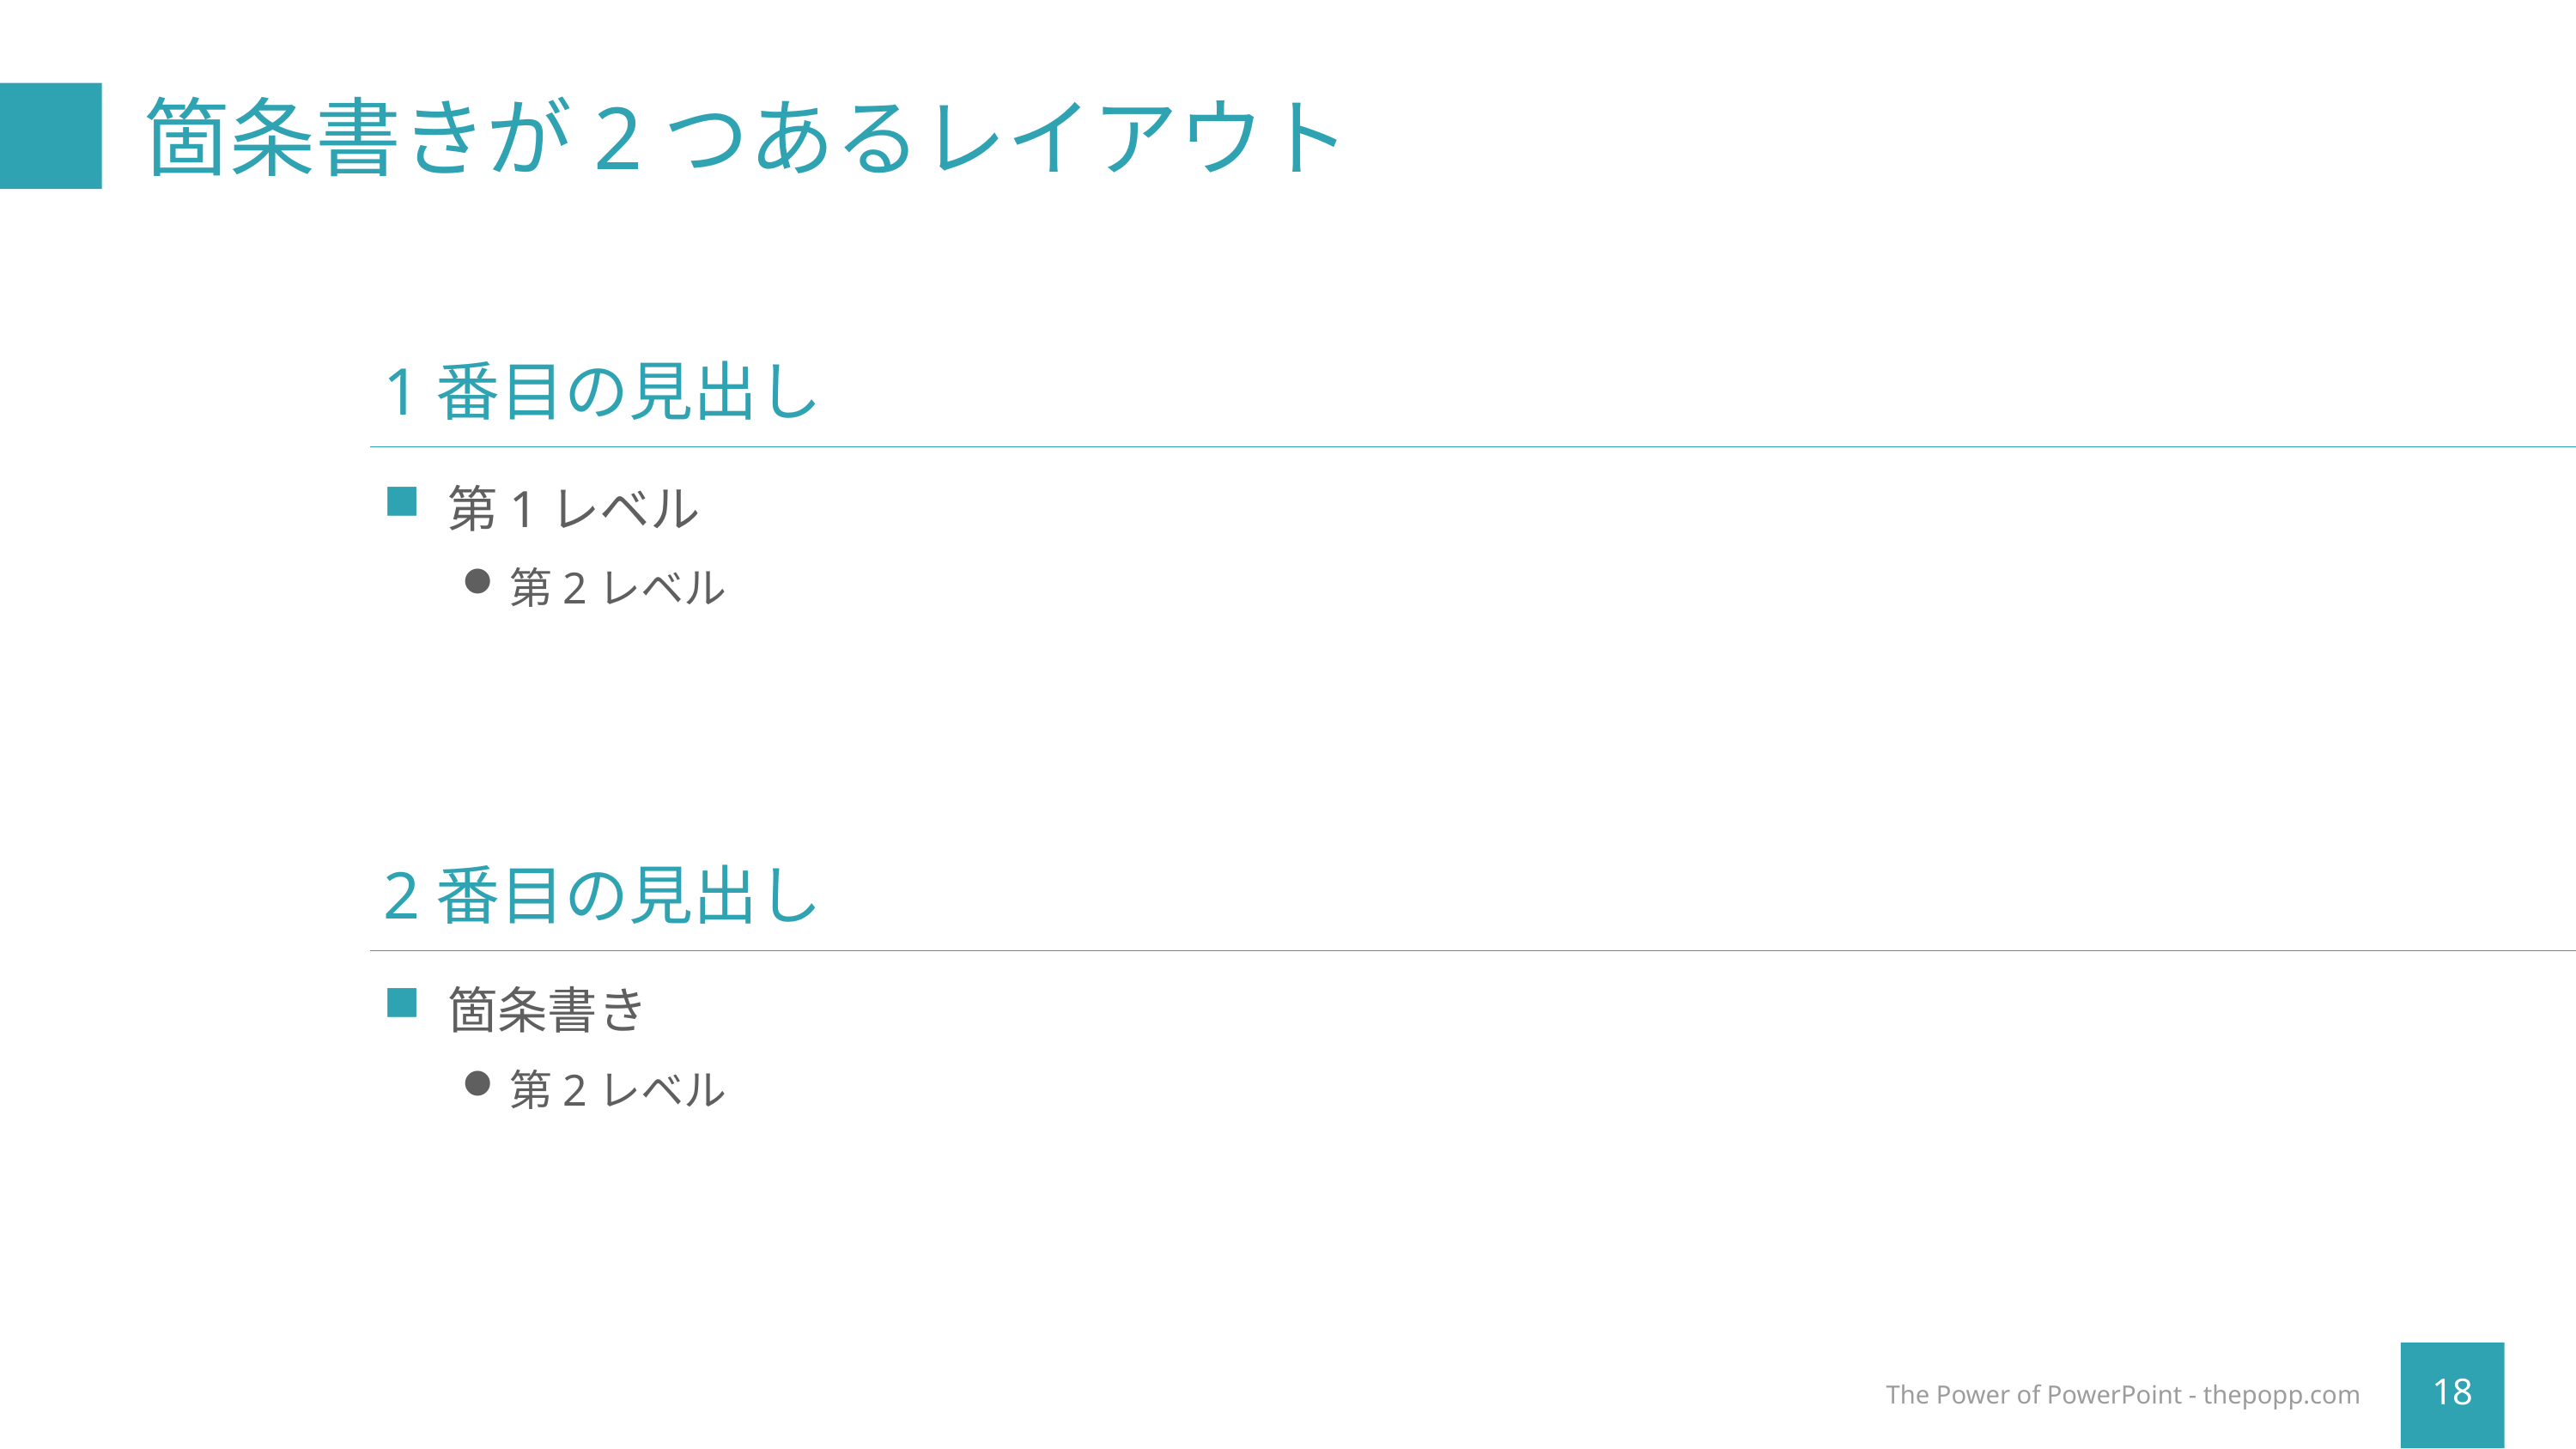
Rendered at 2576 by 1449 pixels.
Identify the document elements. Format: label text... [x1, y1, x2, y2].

list 第1レベル 第2レベル [370, 458, 2206, 788]
slide_number 18 [2400, 1355, 2505, 1433]
footer The Power of PowerPoint - thepopp.com [1504, 1355, 2374, 1433]
list 1番目の見出し [370, 310, 2206, 435]
list 箇条書き 第2レベル [370, 960, 2206, 1290]
title 箇条書きが2つあるレイアウト [131, 66, 2482, 219]
list 2番目の見出し [370, 814, 2206, 938]
